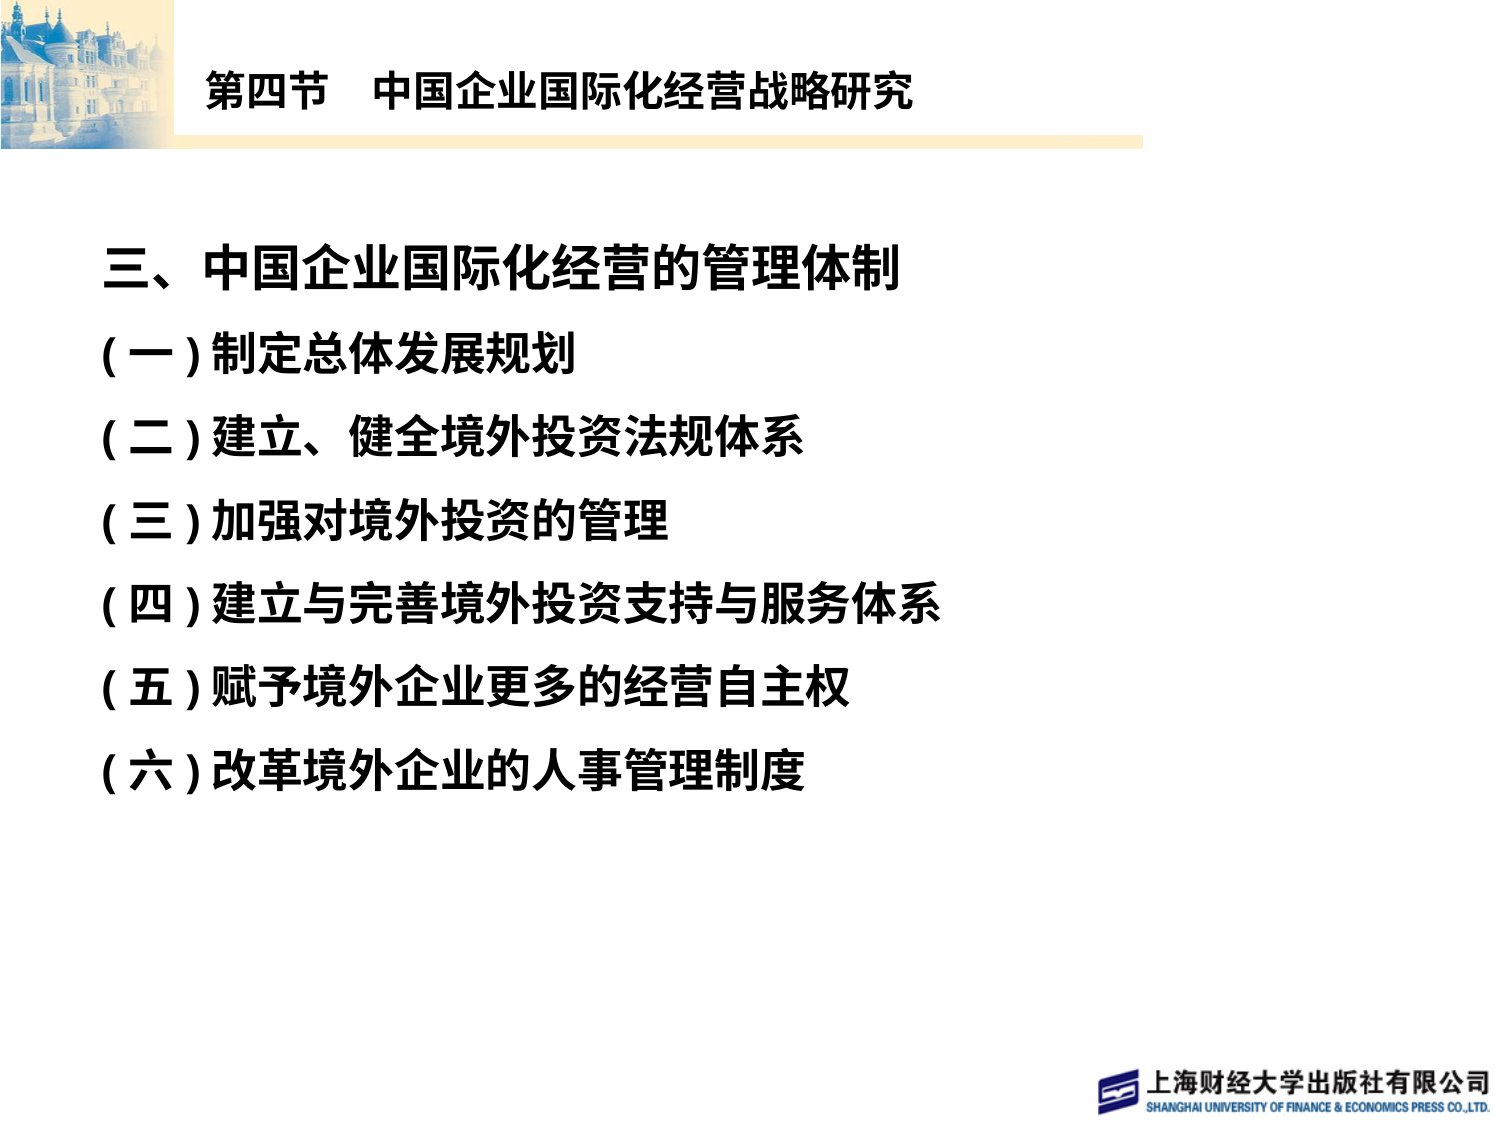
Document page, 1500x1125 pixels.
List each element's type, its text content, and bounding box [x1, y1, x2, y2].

title 第四节 中国企业国际化经营战略研究 [189, 36, 1262, 143]
list 三、中国企业国际化经营的管理体制 (一)制定总体发展规划 (二)建立、健全境外投资法规体系 (三)加强对境外投资的管理 (四)建立与完善境外投资支持与服务体系 (五)赋予境外企业更多的经营自主权 (六)改革境外企业的人事管理制度 [86, 207, 1425, 1071]
picture [0, 0, 1143, 149]
picture [1097, 1065, 1494, 1120]
